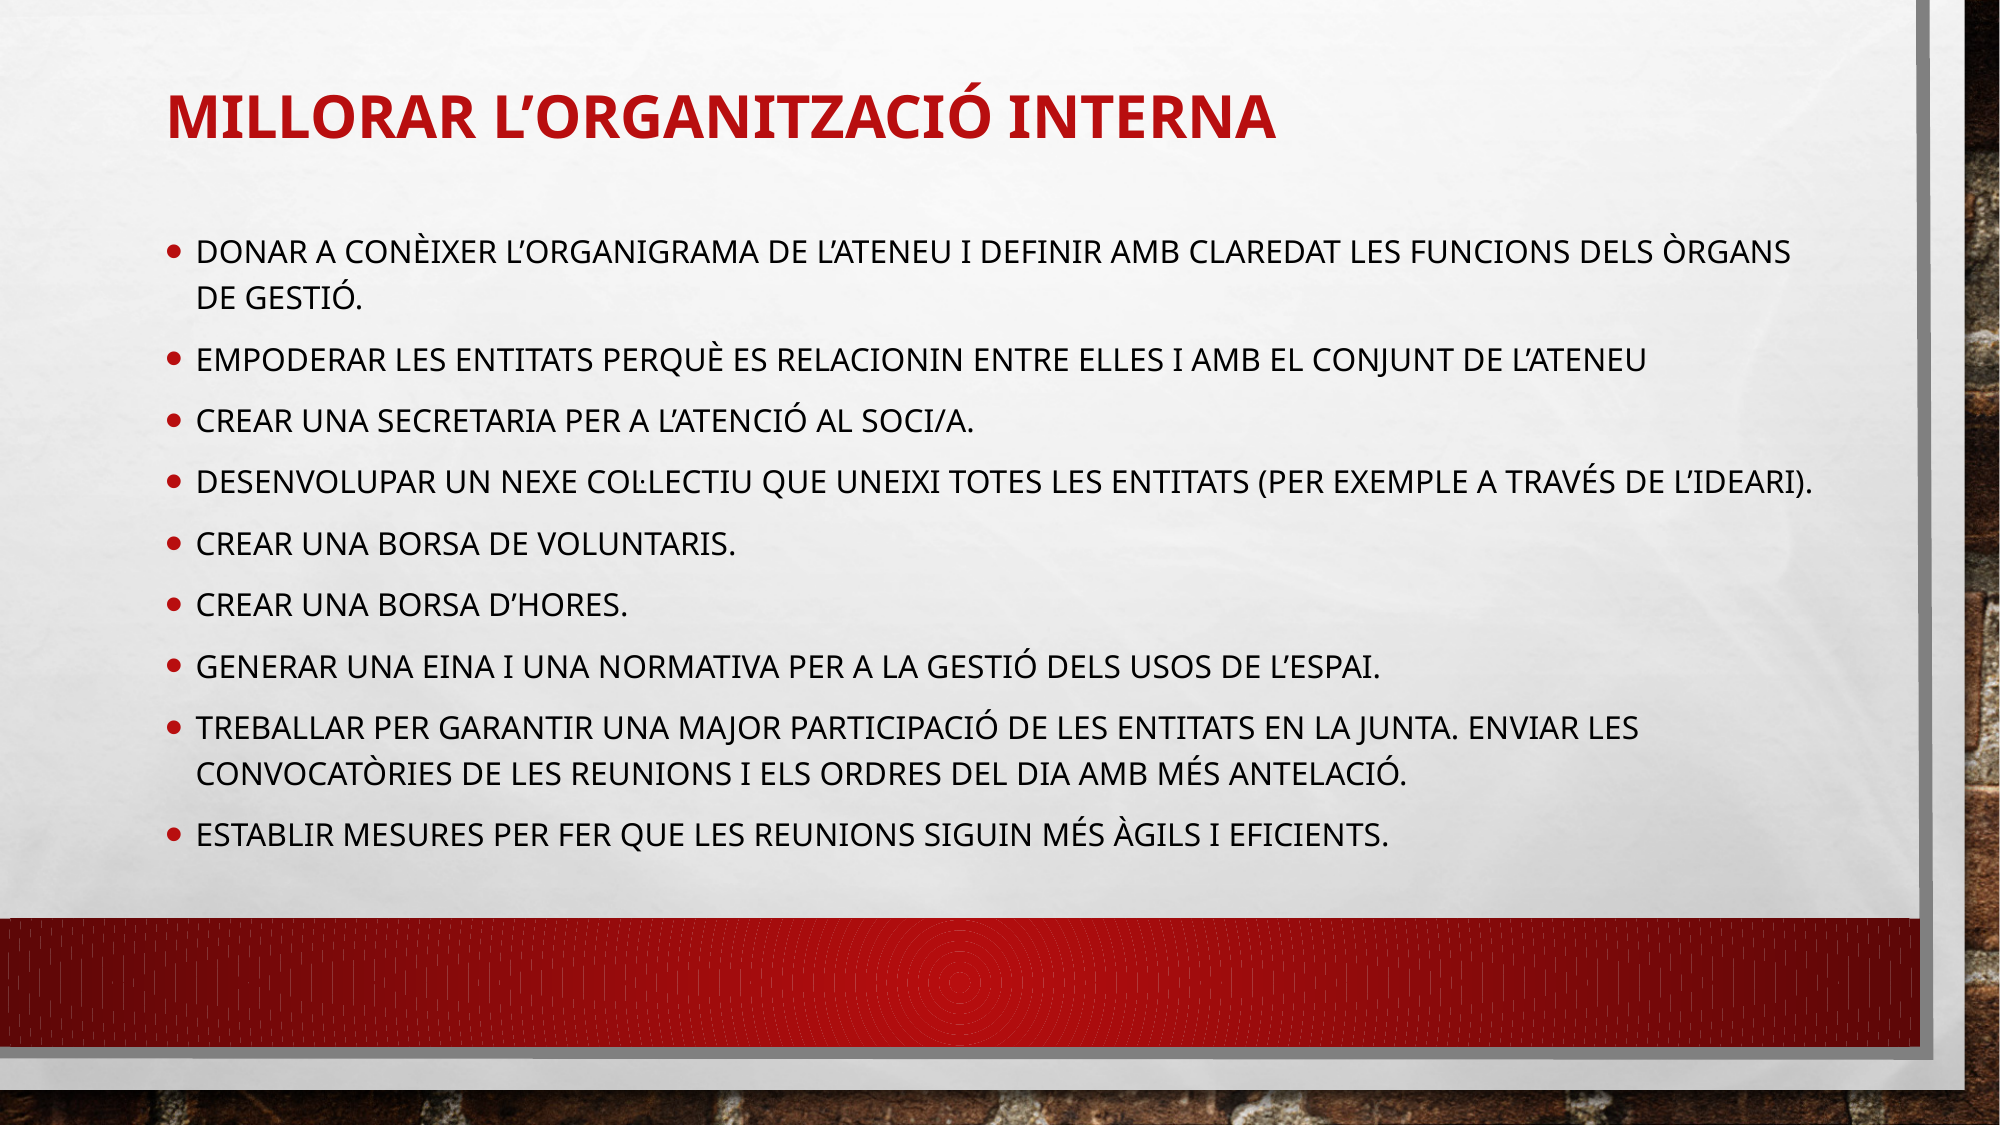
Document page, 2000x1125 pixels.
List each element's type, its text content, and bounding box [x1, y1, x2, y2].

title Millorar l’organització interna [149, 79, 1850, 196]
list Donar a conèixer l’organigrama de l’Ateneu i definir amb claredat les funcions dels òrgans de gestió. Empoderar les entitats perquè es relacionin entre elles I amb el conjunt de l’Ateneu Crear una secretaria per a l’atenció al soci/a. Desenvolupar un nexe col·lectiu que uneixi totes les entitats (per exemple a través de l’ideari). Crear una borsa de voluntaris. Crear una borsa d’hores. Generar una eina i una normativa per a la gestió dels usos de l’espai. Treballar per garantir una major participació de les entitats en la Junta. Enviar les convocatòries de les reunions i els ordres del dia amb més antelació. Establir mesures per fer que les reunions siguin més àgils i eficients. [149, 196, 1850, 882]
picture [0, 0, 2000, 1125]
